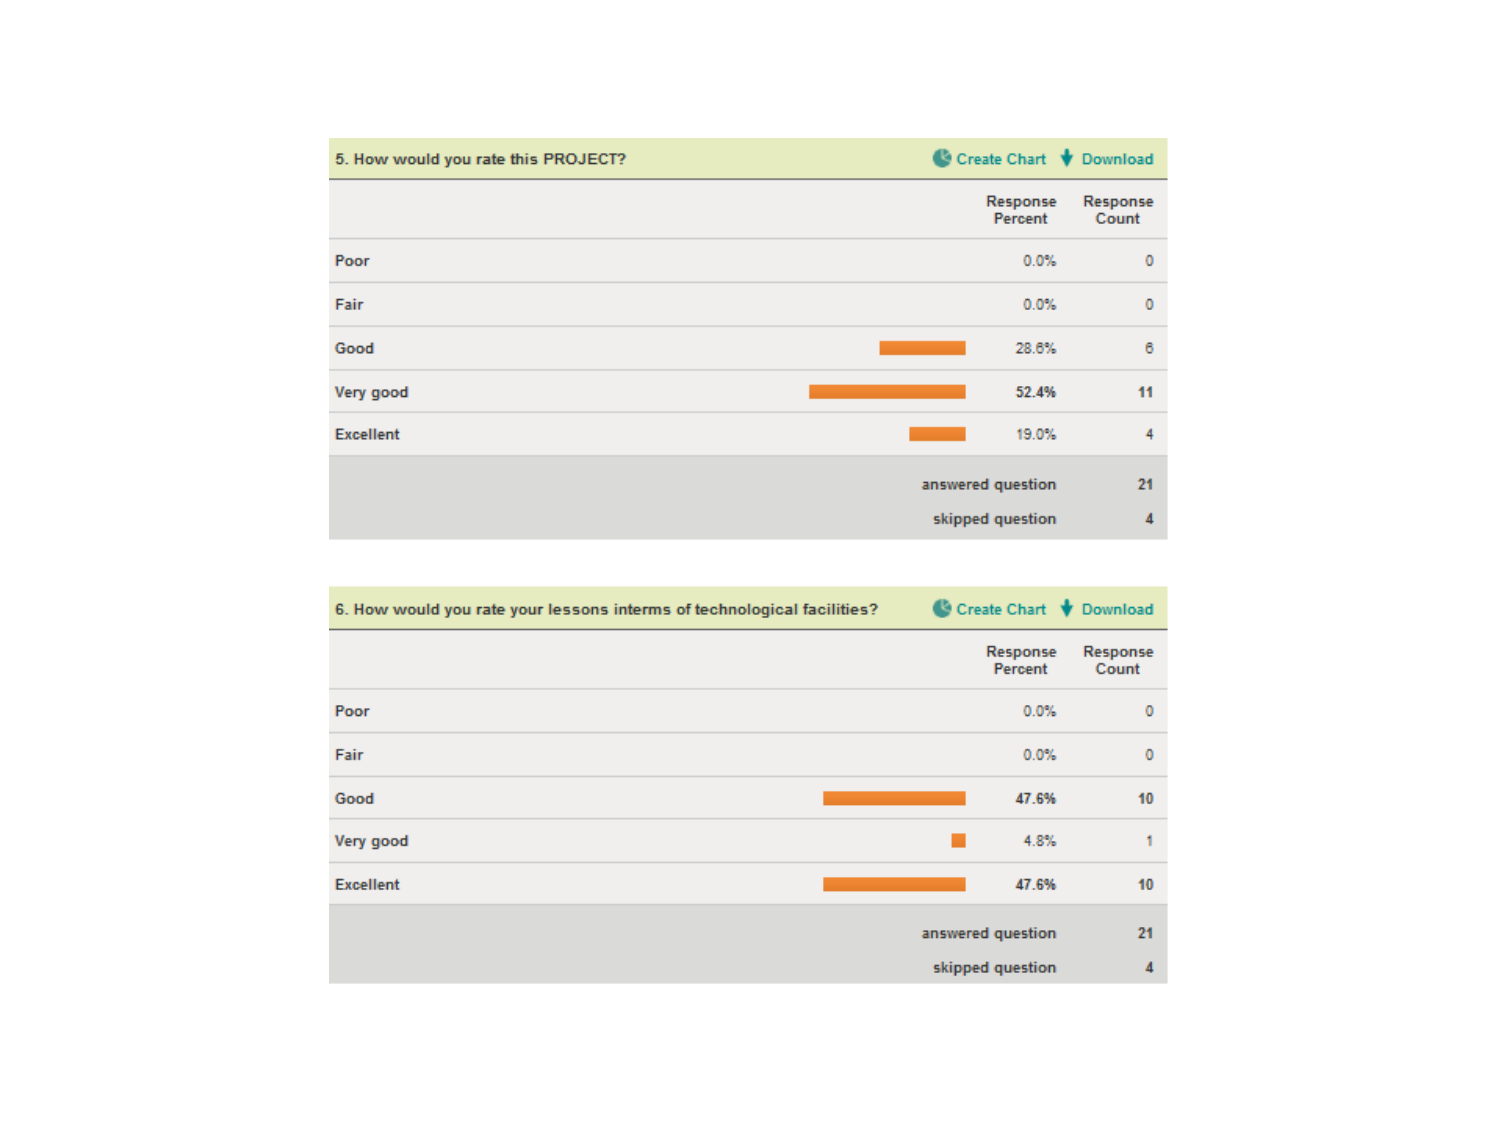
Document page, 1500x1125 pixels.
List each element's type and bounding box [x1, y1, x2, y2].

picture [329, 138, 1171, 987]
